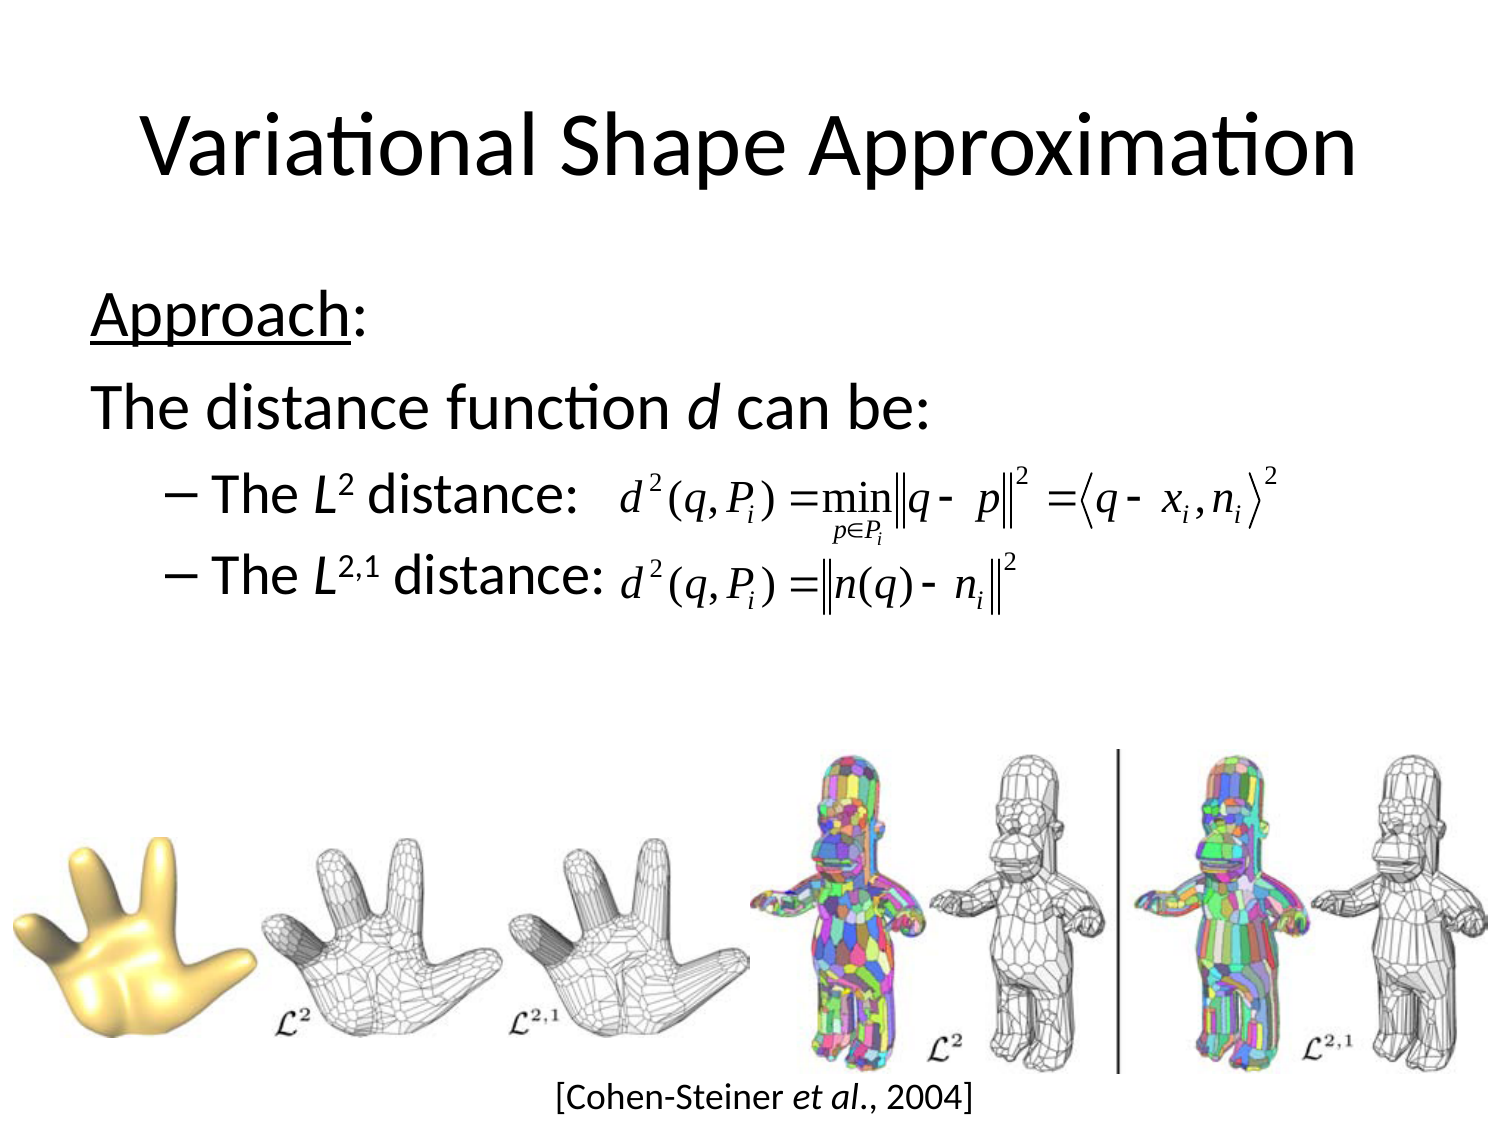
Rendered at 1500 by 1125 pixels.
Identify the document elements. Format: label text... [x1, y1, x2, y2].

list Approach: The distance function d can be: The L2 distance: The L2,1 distance: [75, 262, 1425, 835]
text_box [Cohen-Steiner et al., 2004] [540, 1064, 989, 1125]
title Variational Shape Approximation [75, 45, 1425, 233]
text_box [612, 454, 1285, 555]
picture [12, 749, 1488, 1074]
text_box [612, 540, 1026, 626]
